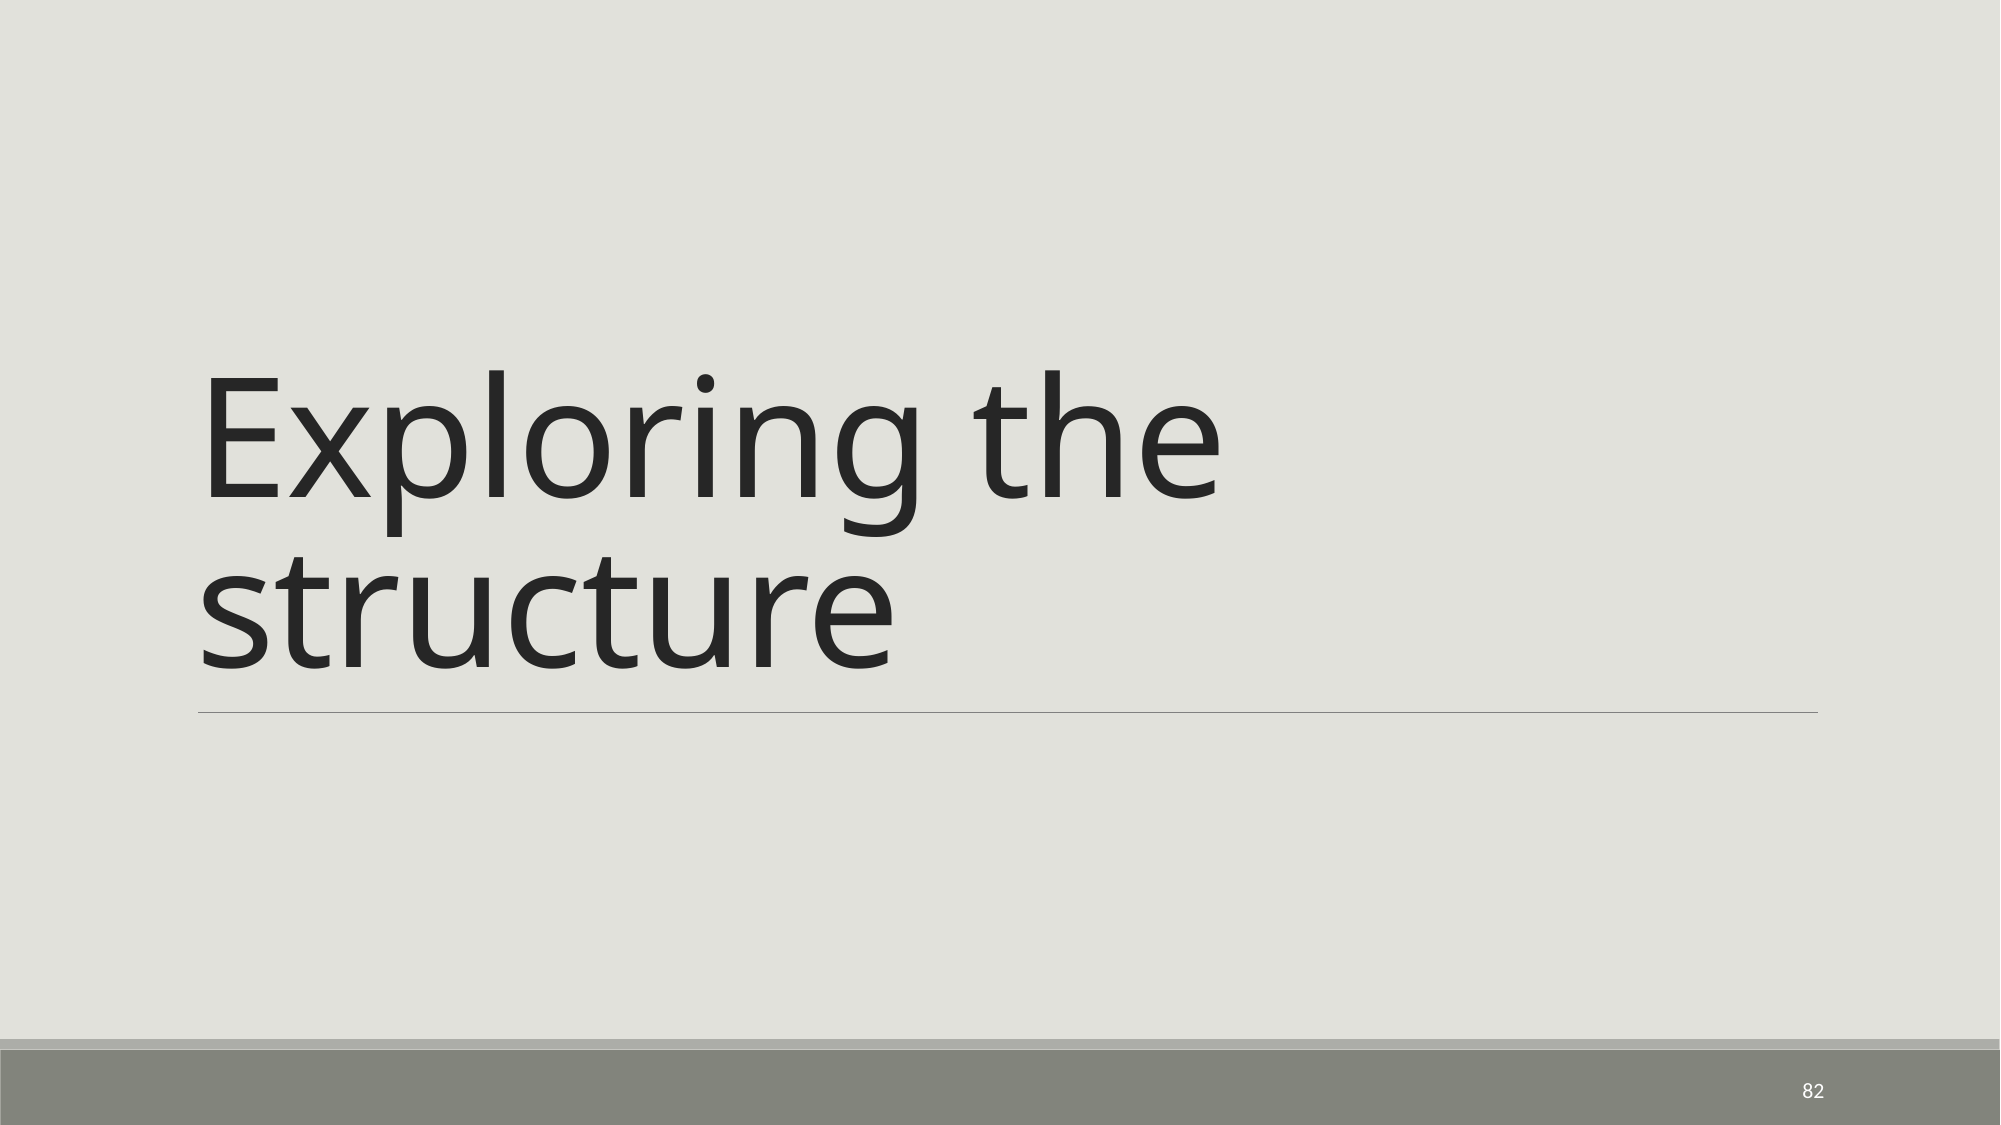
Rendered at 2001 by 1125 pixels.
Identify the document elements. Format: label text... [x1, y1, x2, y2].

slide_number 82 [1624, 1059, 1840, 1120]
title Exploring the structure [180, 124, 1830, 710]
